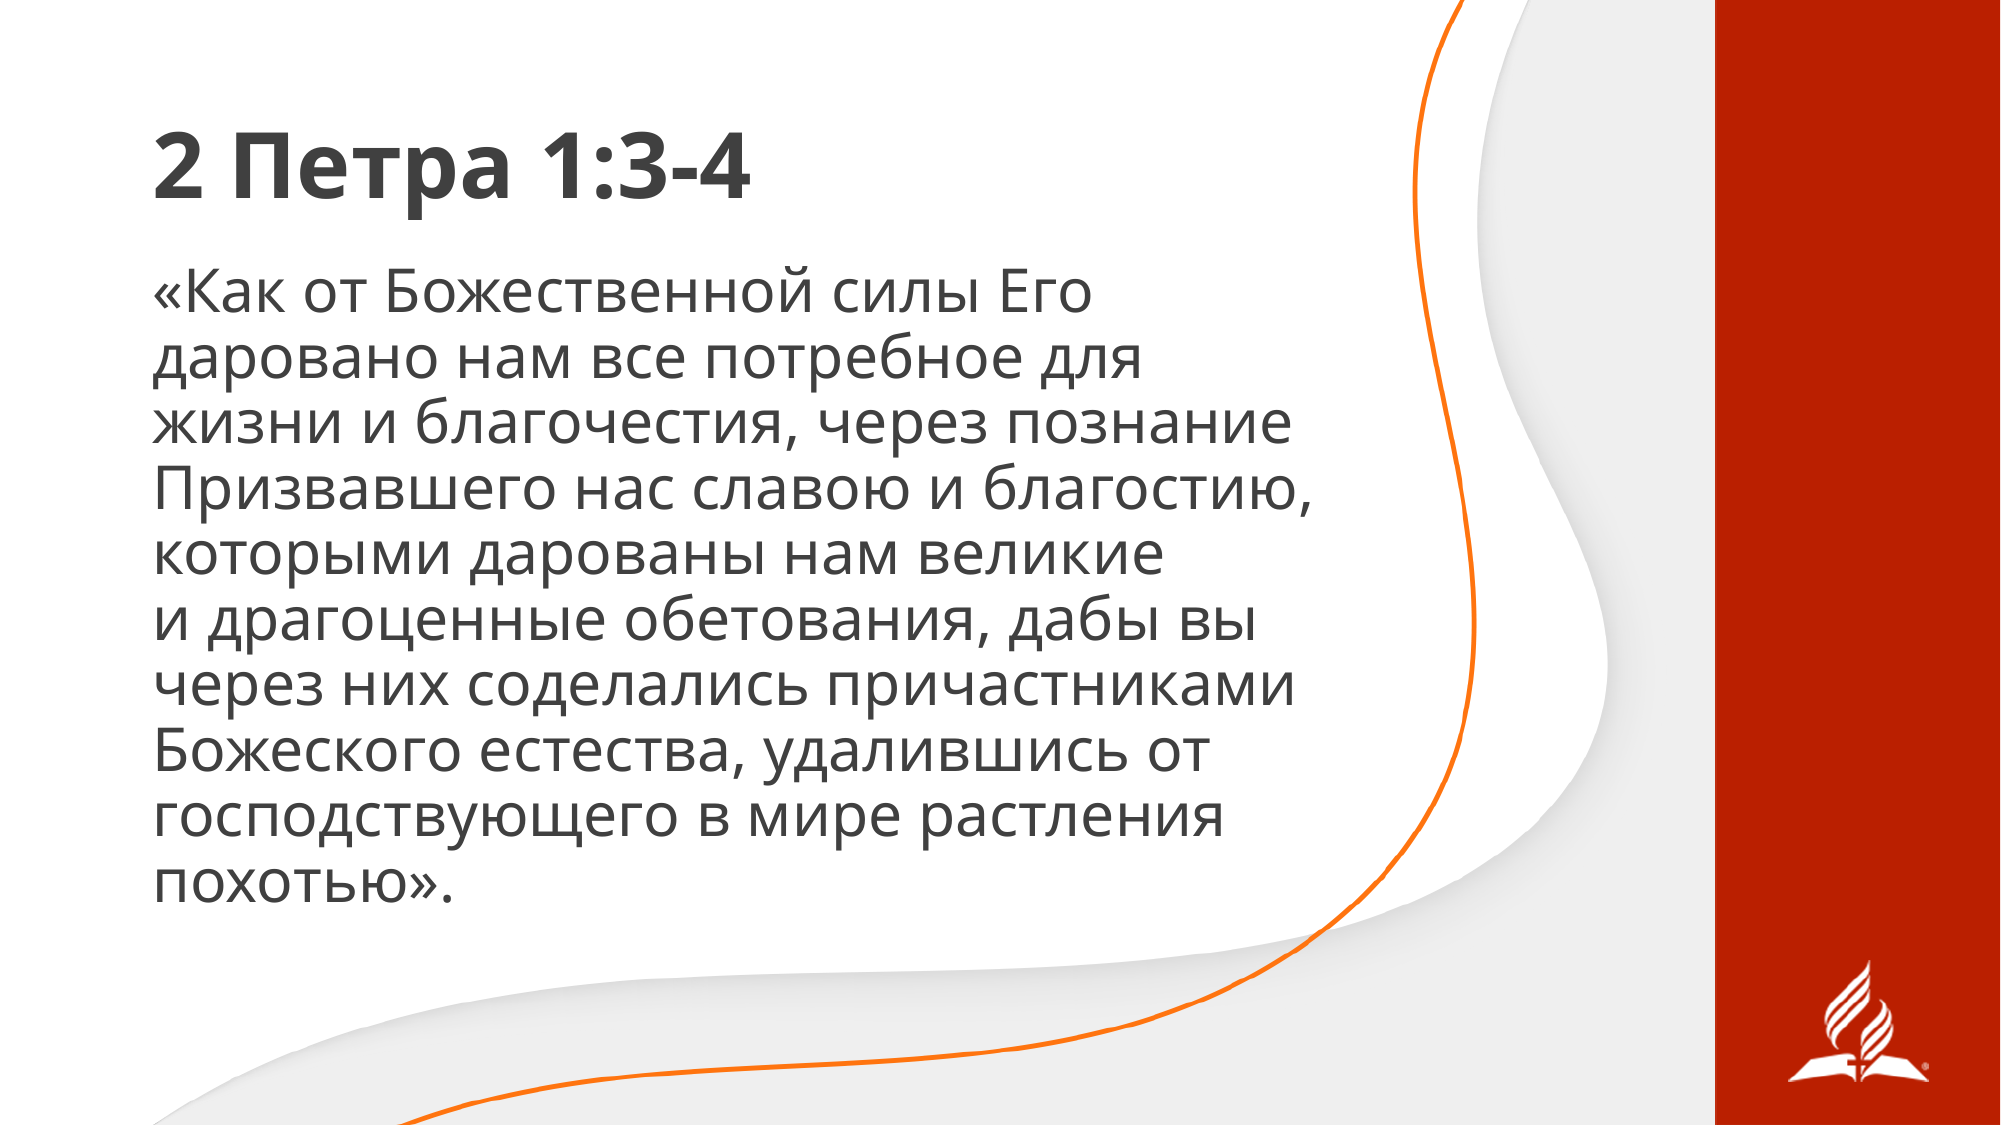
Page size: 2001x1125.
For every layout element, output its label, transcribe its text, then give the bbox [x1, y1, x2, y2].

list «Как от Божественной силы Его даровано нам все потребное для жизни и благочестия, через познание Призвавшего нас славою и благостию, которыми дарованы нам великие и драгоценные обетования, дабы вы через них соделались причастниками Божеского естества, удалившись от господствующего в мире растления похотью». [137, 252, 1346, 929]
title 2 Петра 1:3-4 [137, 59, 1659, 278]
picture [0, 0, 2001, 1125]
